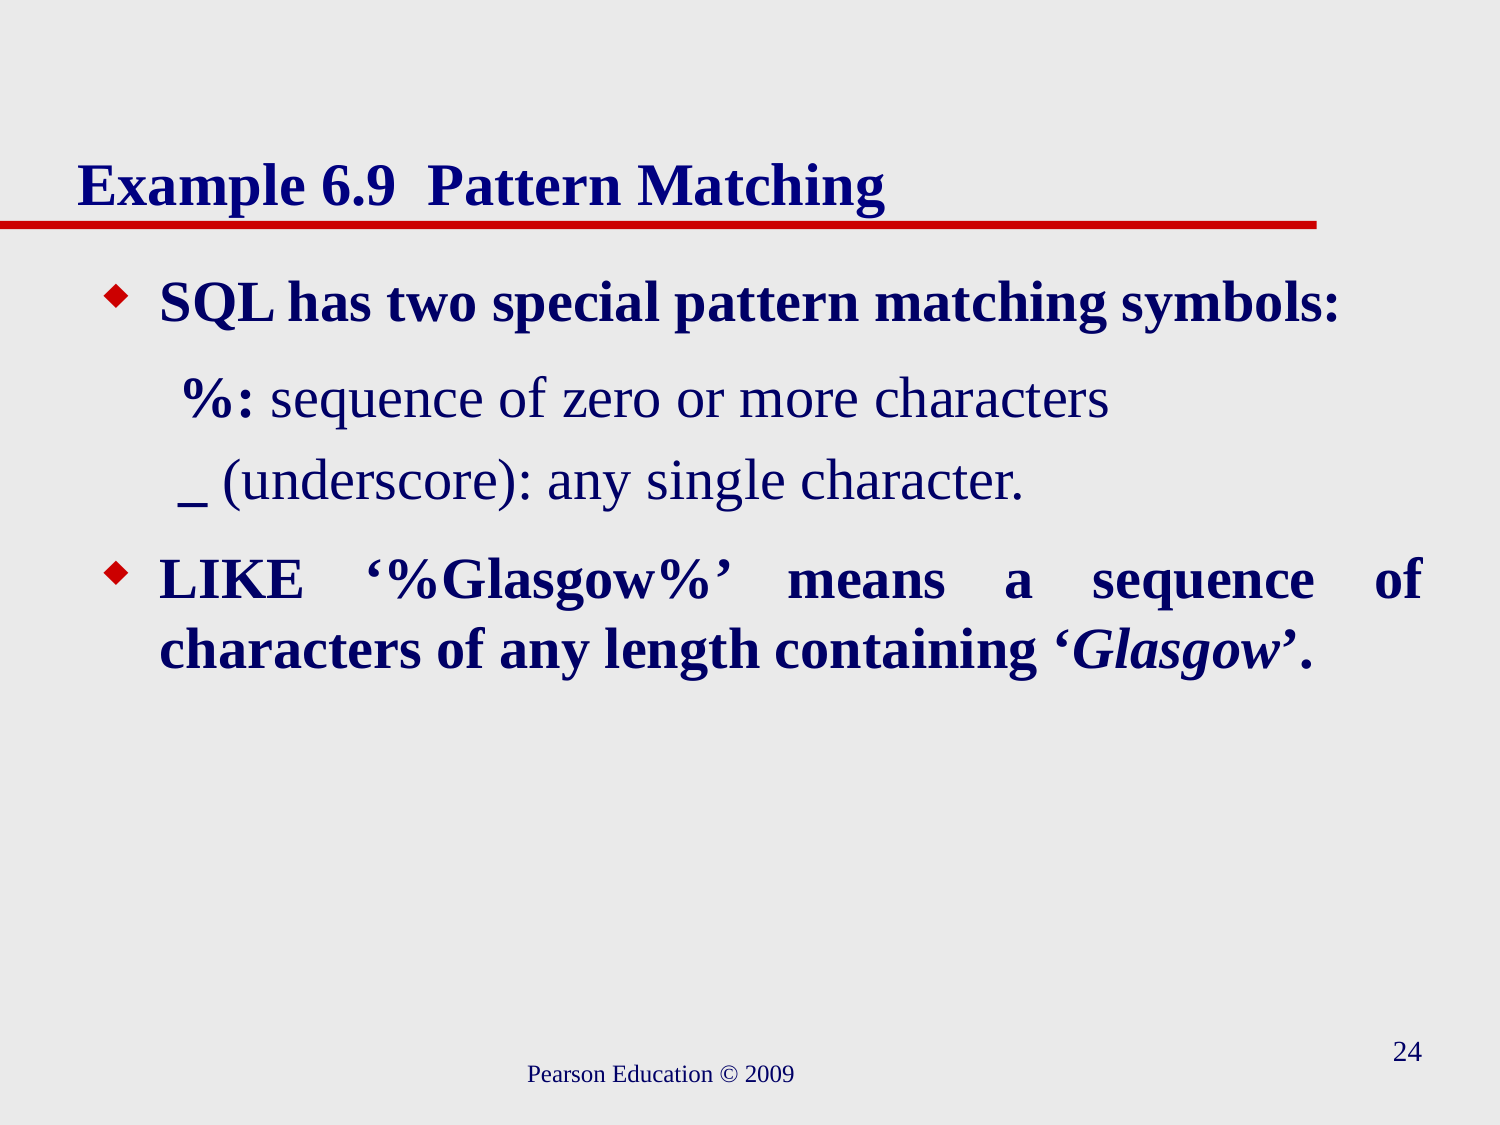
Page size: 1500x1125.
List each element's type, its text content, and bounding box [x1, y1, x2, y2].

slide_number 24 [1124, 1012, 1438, 1088]
list SQL has two special pattern matching symbols: %: sequence of zero or more characters _ (underscore): any single character. LIKE ‘%Glasgow%’ means a sequence of characters of any length containing ‘Glasgow’. [88, 255, 1439, 931]
title Example 6.9 Pattern Matching [62, 43, 1338, 226]
text_box Pearson Education © 2009 [512, 1050, 1038, 1095]
